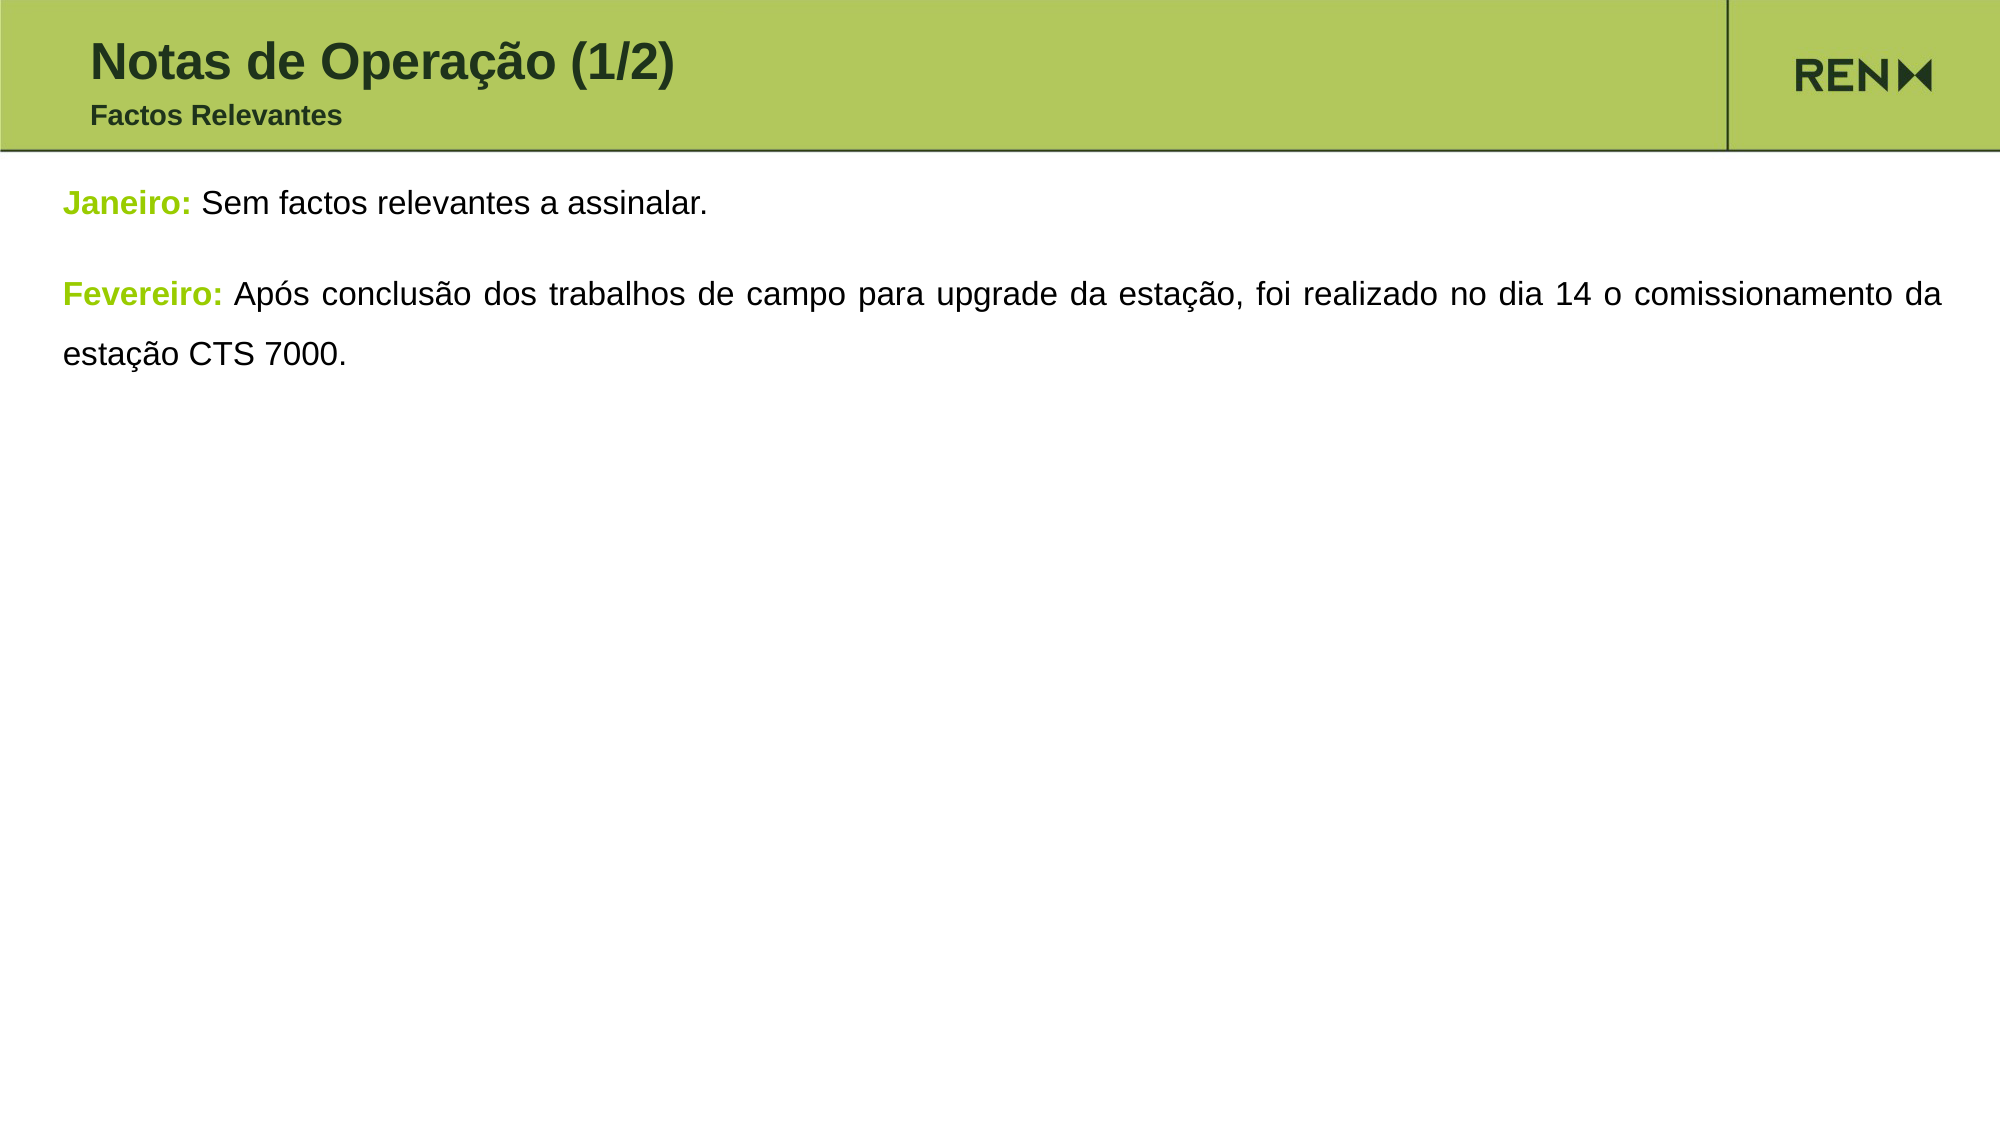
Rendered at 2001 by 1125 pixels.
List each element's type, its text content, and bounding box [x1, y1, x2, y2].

text_box Factos Relevantes [88, 94, 1630, 131]
picture [0, 0, 2000, 1125]
text_box Janeiro: Sem factos relevantes a assinalar. Fevereiro: Após conclusão dos trabalhos de campo para upgrade da estação, foi realizado no dia 14 o comissionamento da estação CTS 7000. [48, 175, 1960, 471]
text_box Notas de Operação (1/2) [88, 25, 1630, 90]
